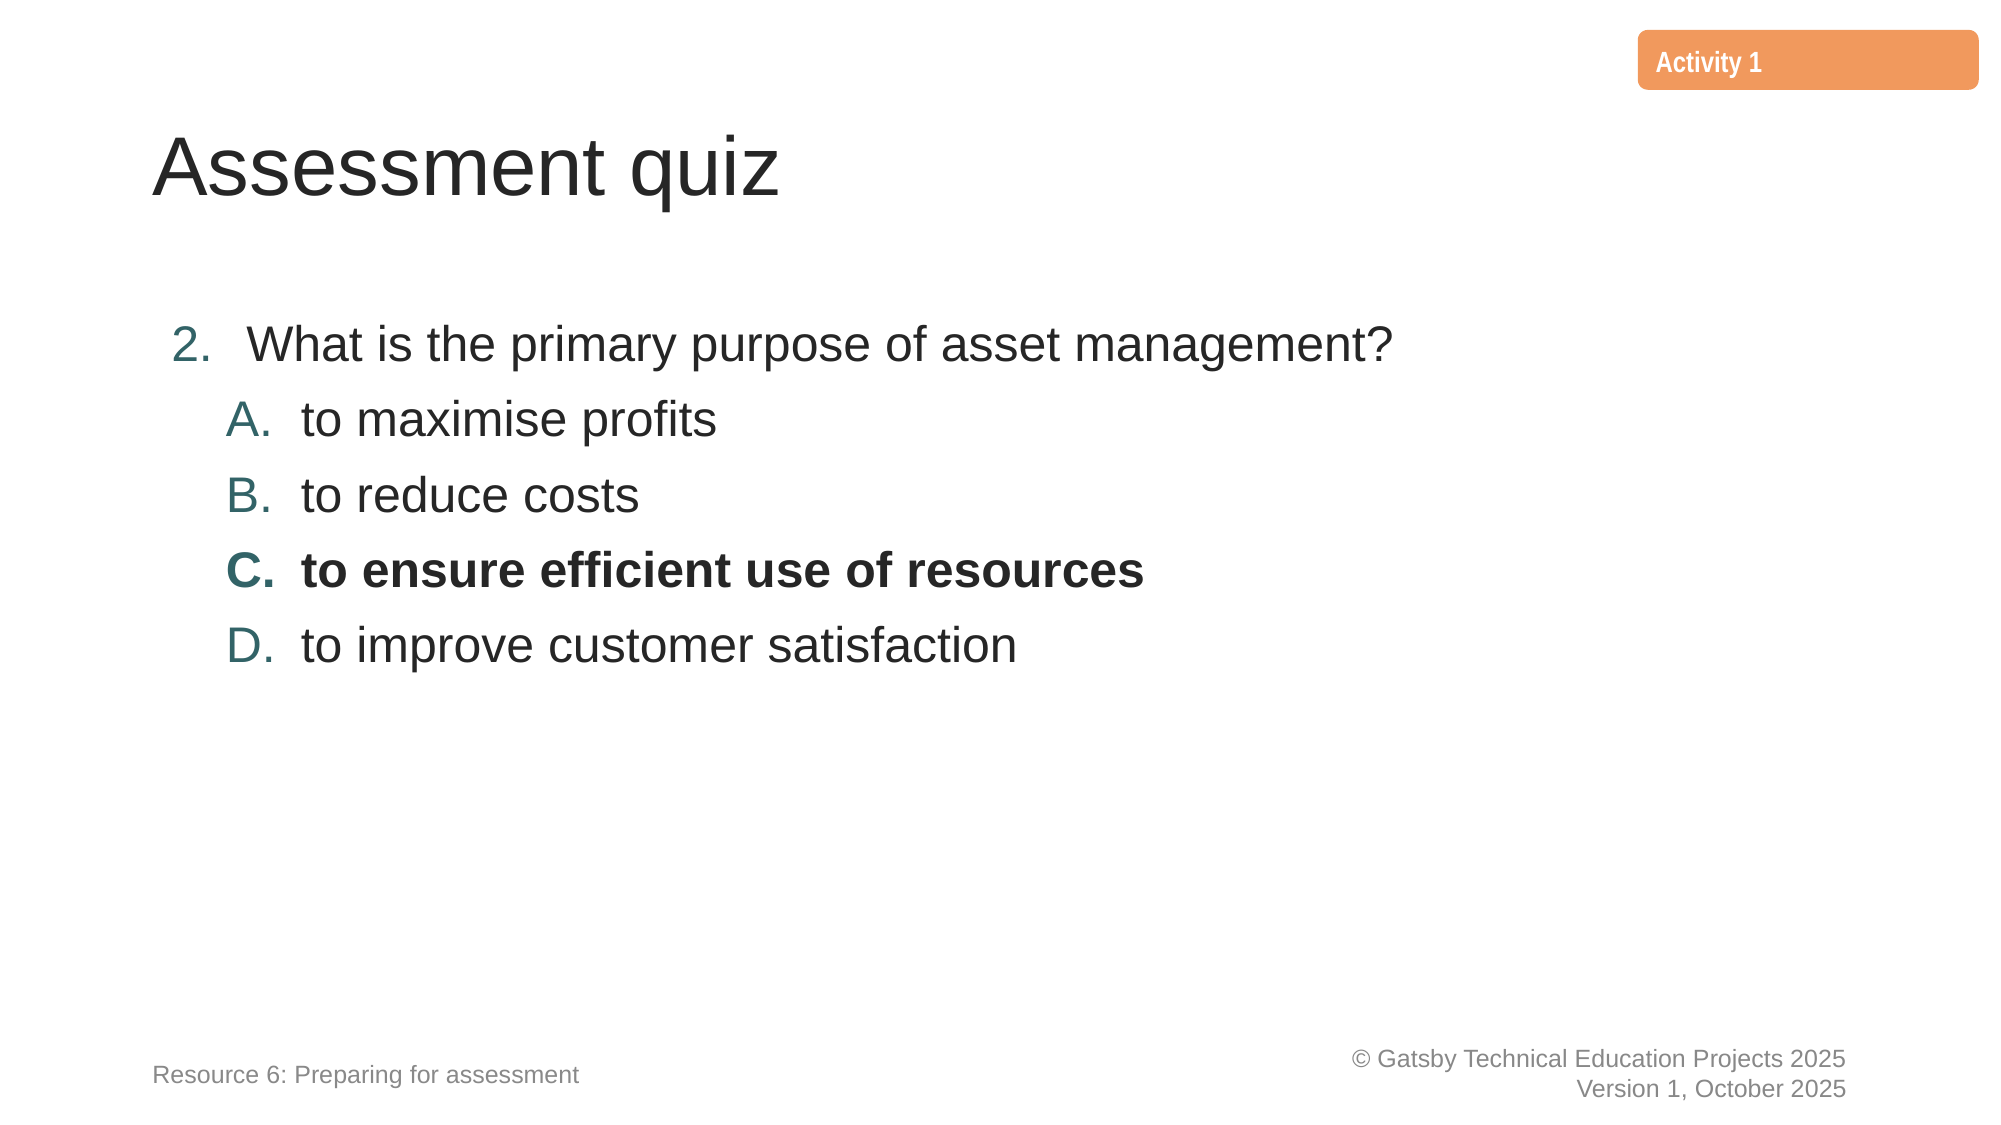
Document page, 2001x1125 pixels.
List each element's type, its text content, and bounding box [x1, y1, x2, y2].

text_box What is the primary purpose of asset management? to maximise profits to reduce costs to ensure efficient use of resources to improve customer satisfaction [137, 299, 1881, 1014]
title Assessment quiz [137, 59, 1863, 278]
text_box Activity 1 [1637, 29, 1979, 90]
list Resource 6: Preparing for assessment [137, 1042, 829, 1103]
